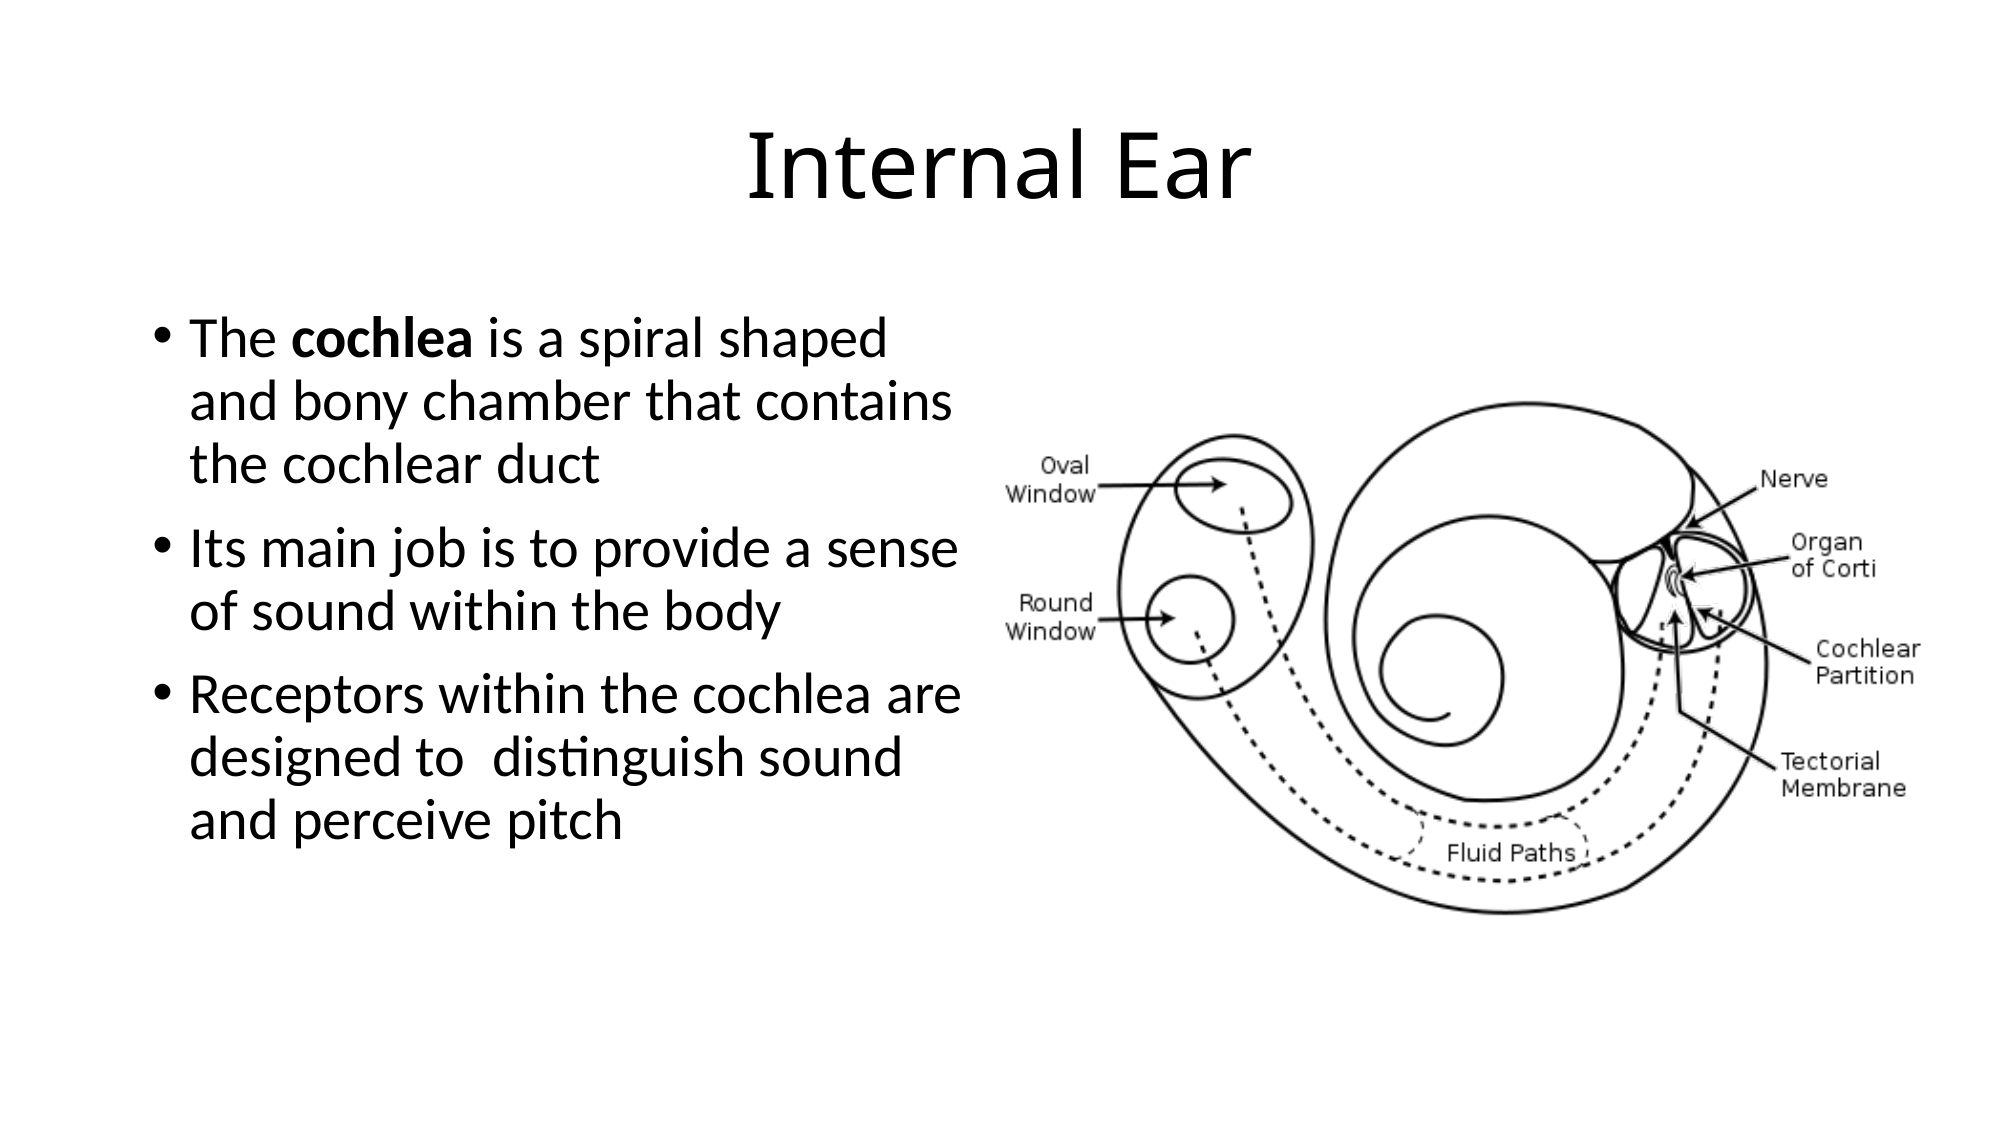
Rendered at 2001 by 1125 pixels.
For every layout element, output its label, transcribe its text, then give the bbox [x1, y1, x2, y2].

title Internal Ear [137, 59, 1863, 278]
list The cochlea is a spiral shaped and bony chamber that contains the cochlear duct Its main job is to provide a sense of sound within the body Receptors within the cochlea are designed to distinguish sound and perceive pitch [137, 299, 988, 1014]
picture [987, 394, 1923, 923]
